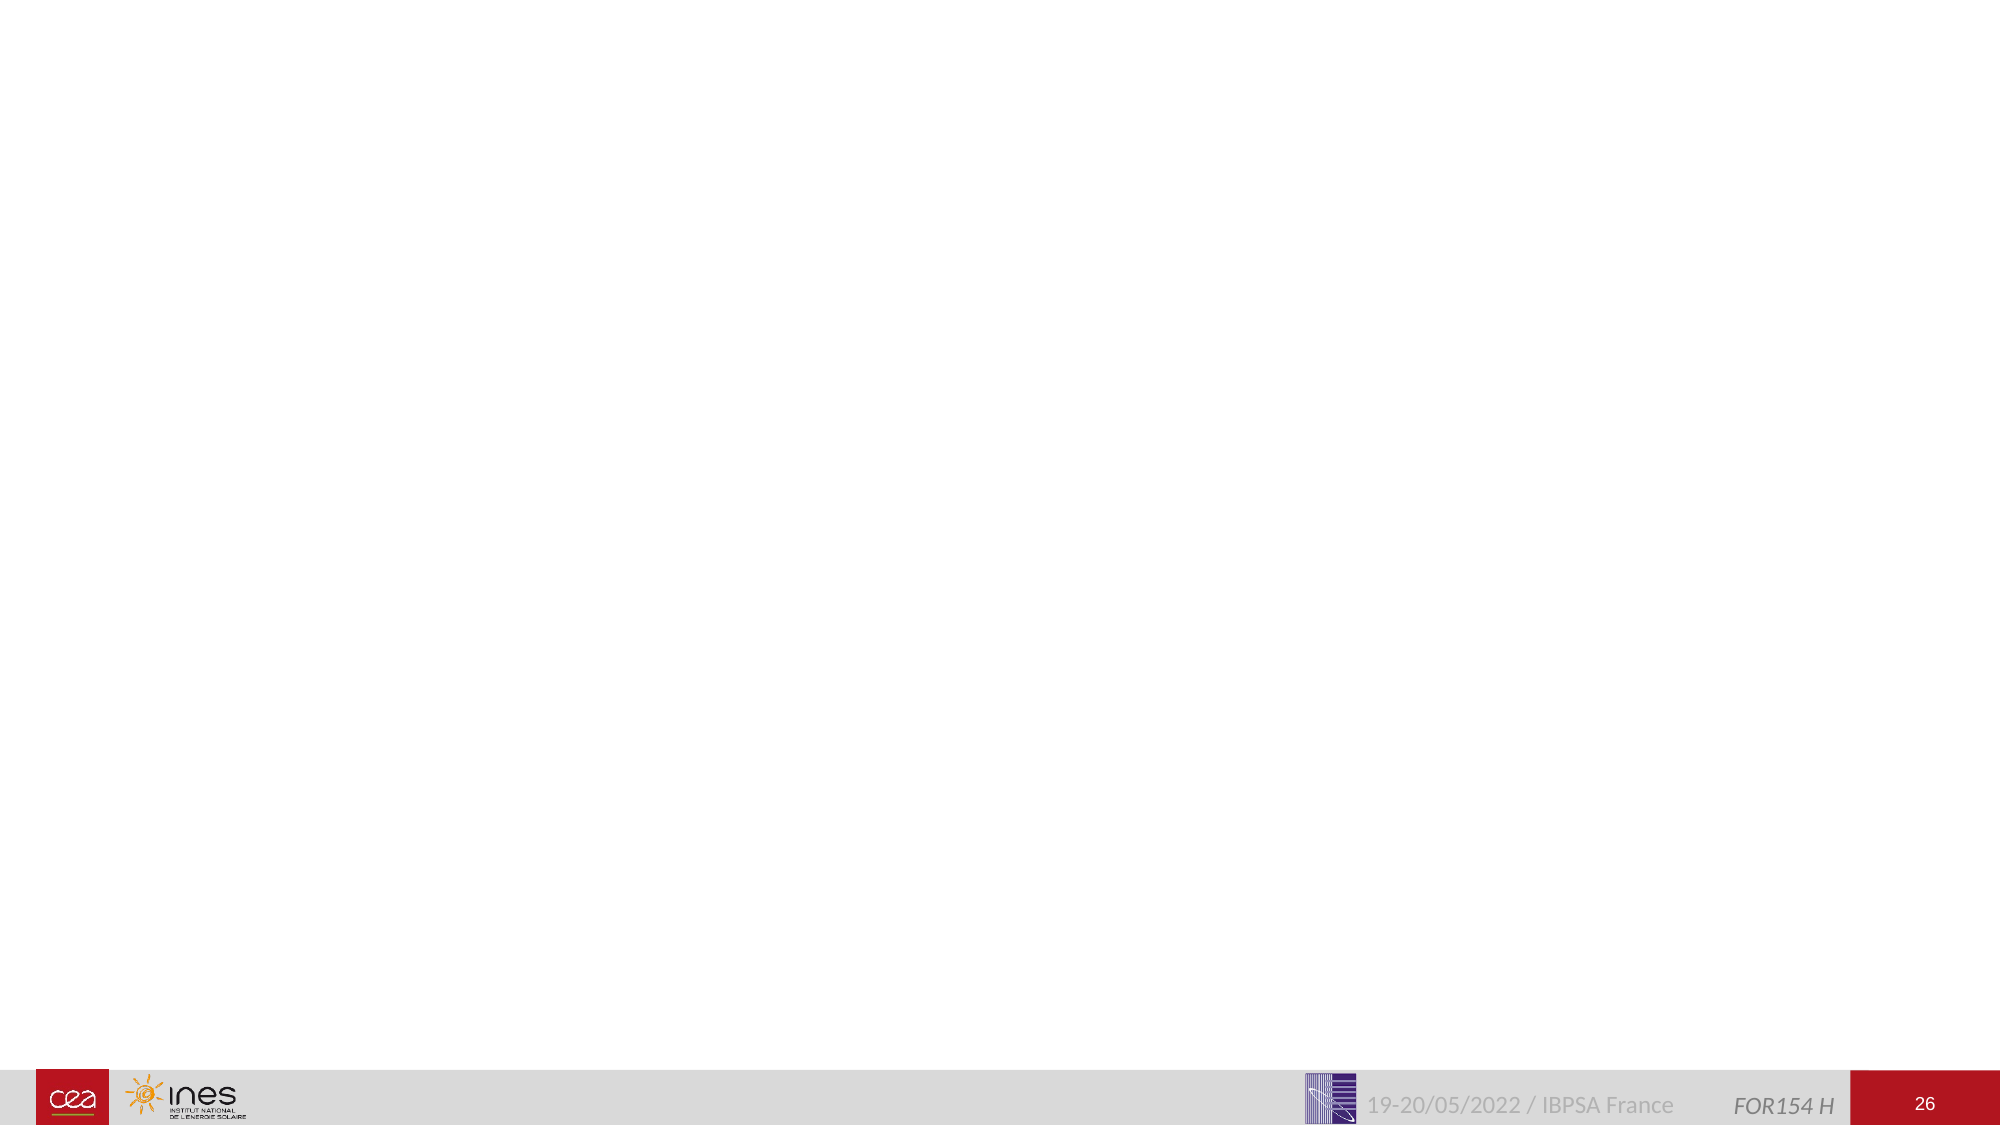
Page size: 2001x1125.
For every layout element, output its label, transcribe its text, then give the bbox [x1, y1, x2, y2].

picture [36, 1069, 109, 1125]
footer 19-20/05/2022 / IBPSA France [1330, 1073, 1711, 1125]
picture [1305, 1073, 1330, 1124]
picture [125, 1074, 246, 1119]
slide_number 26 [1886, 1091, 1964, 1114]
